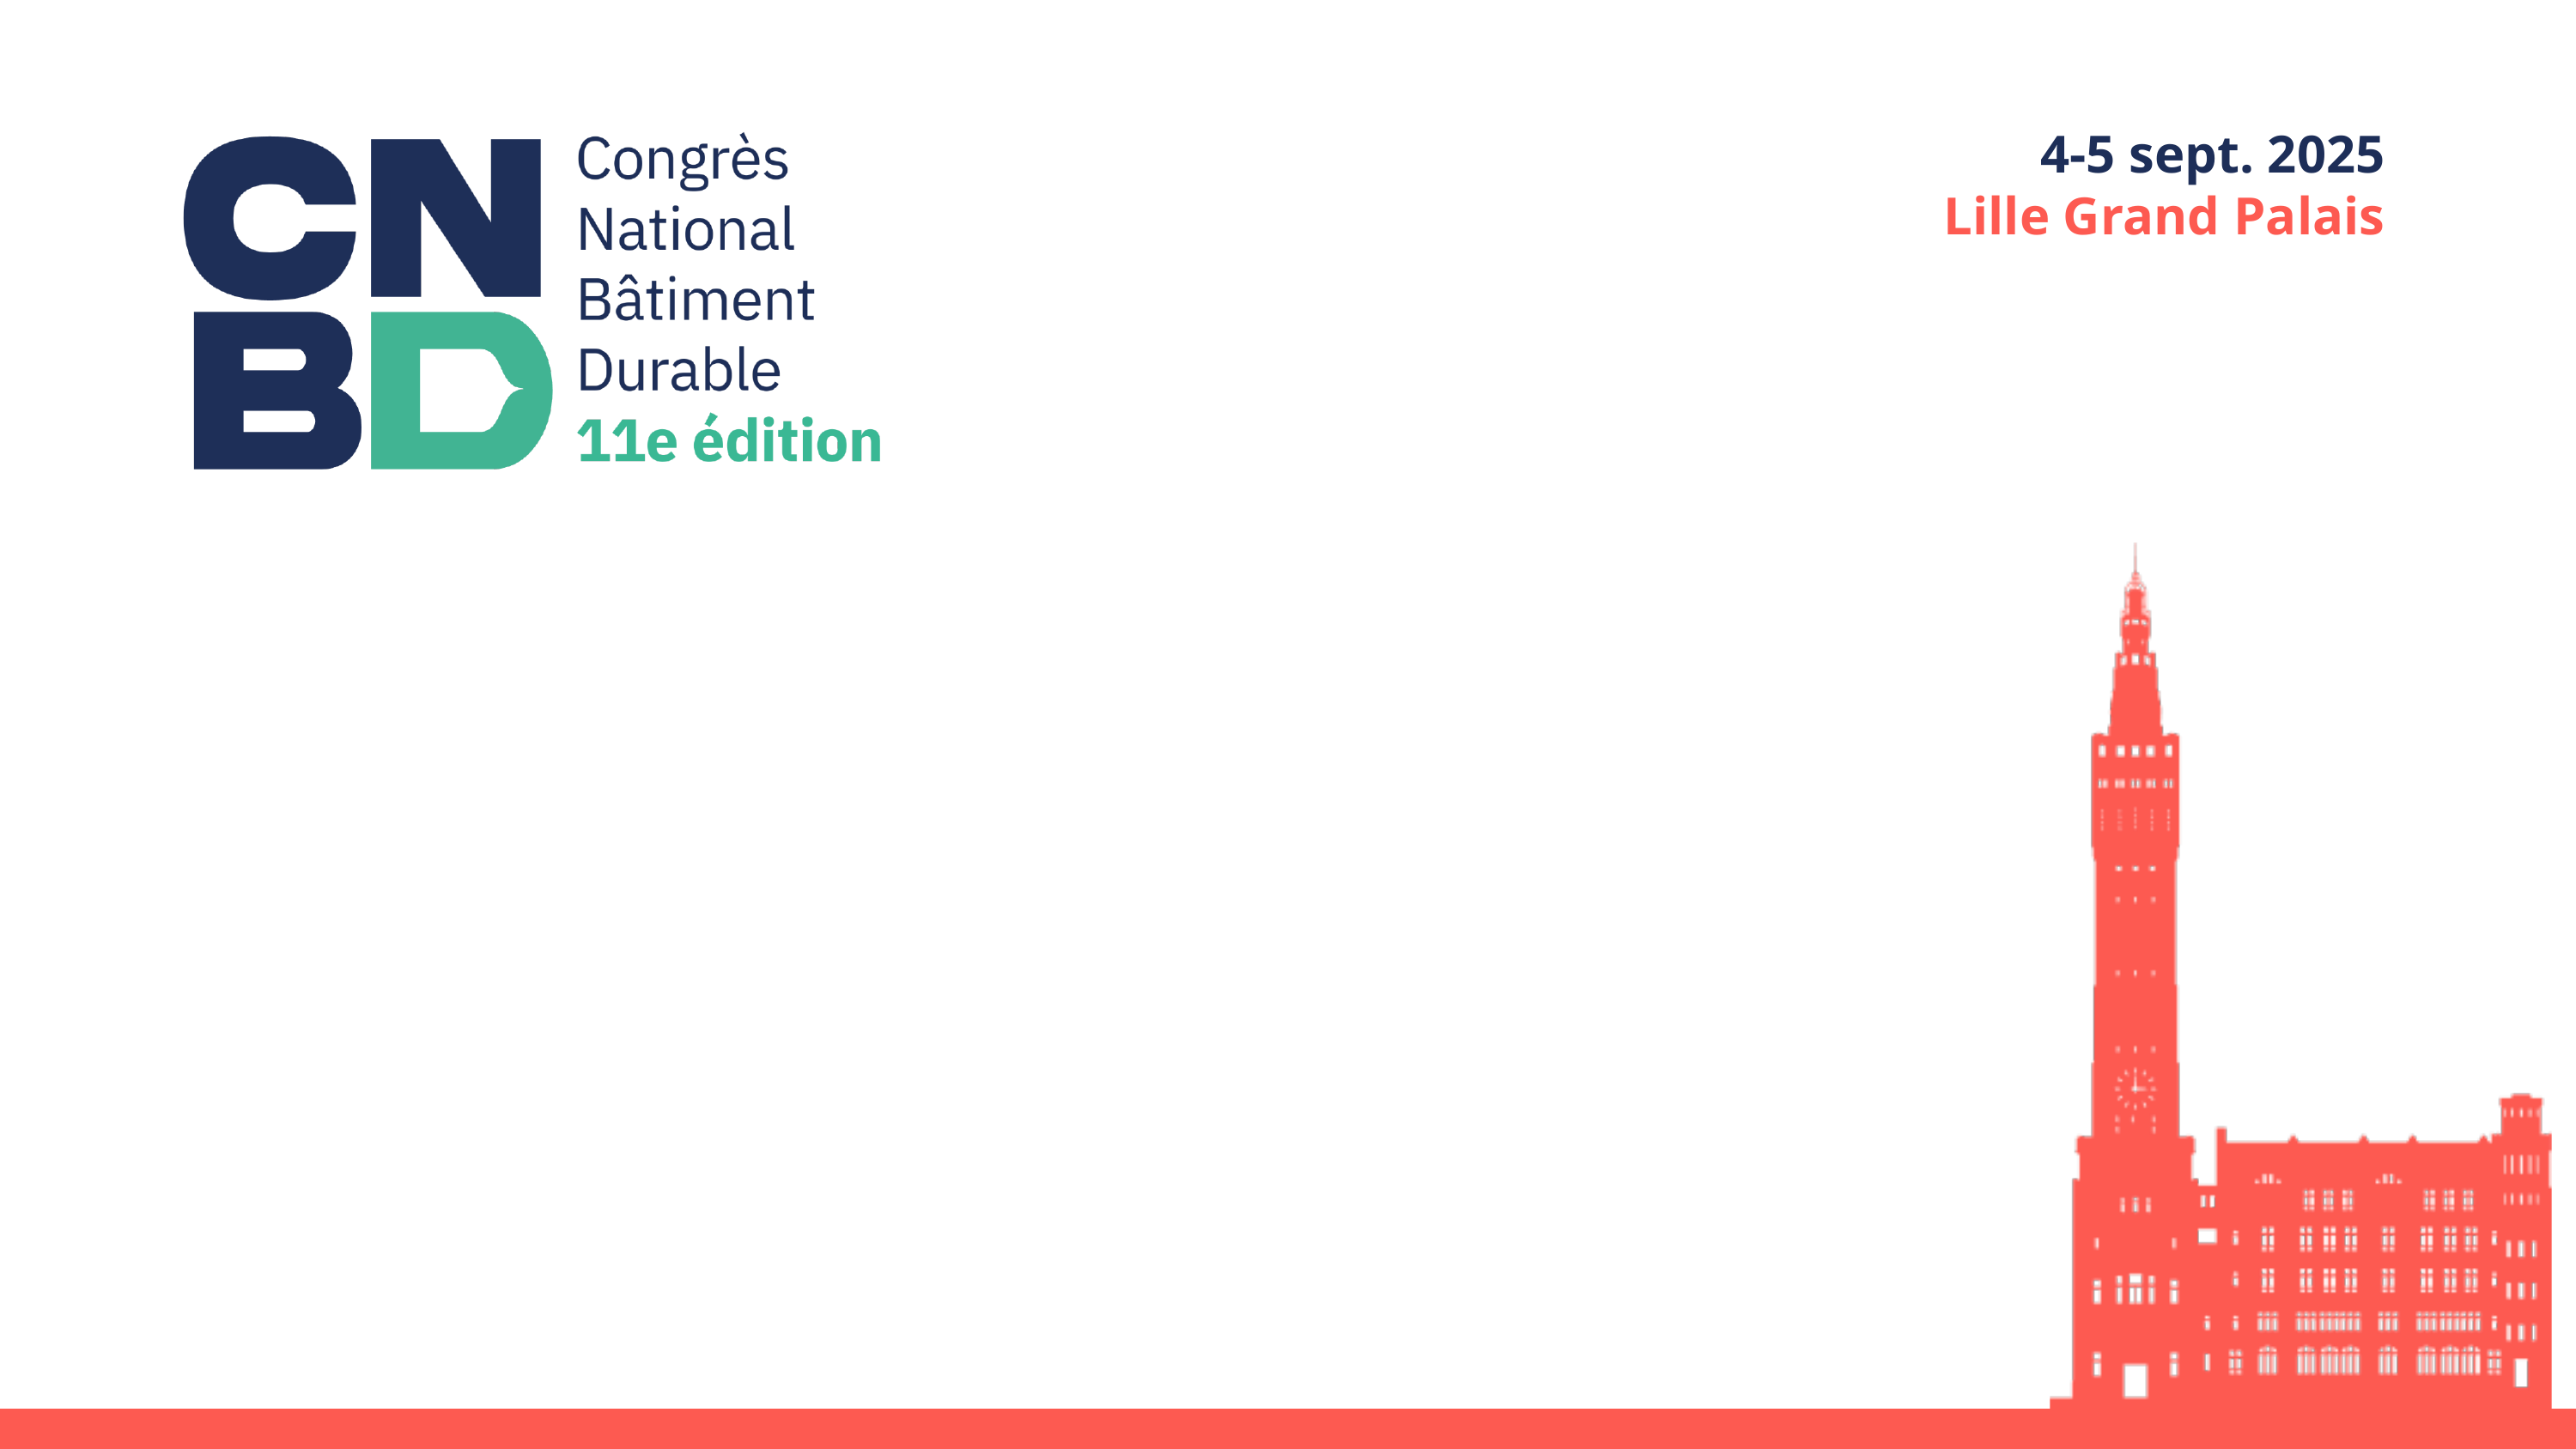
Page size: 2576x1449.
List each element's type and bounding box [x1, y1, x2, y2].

picture [0, 0, 1541, 852]
picture [2050, 543, 2552, 1449]
